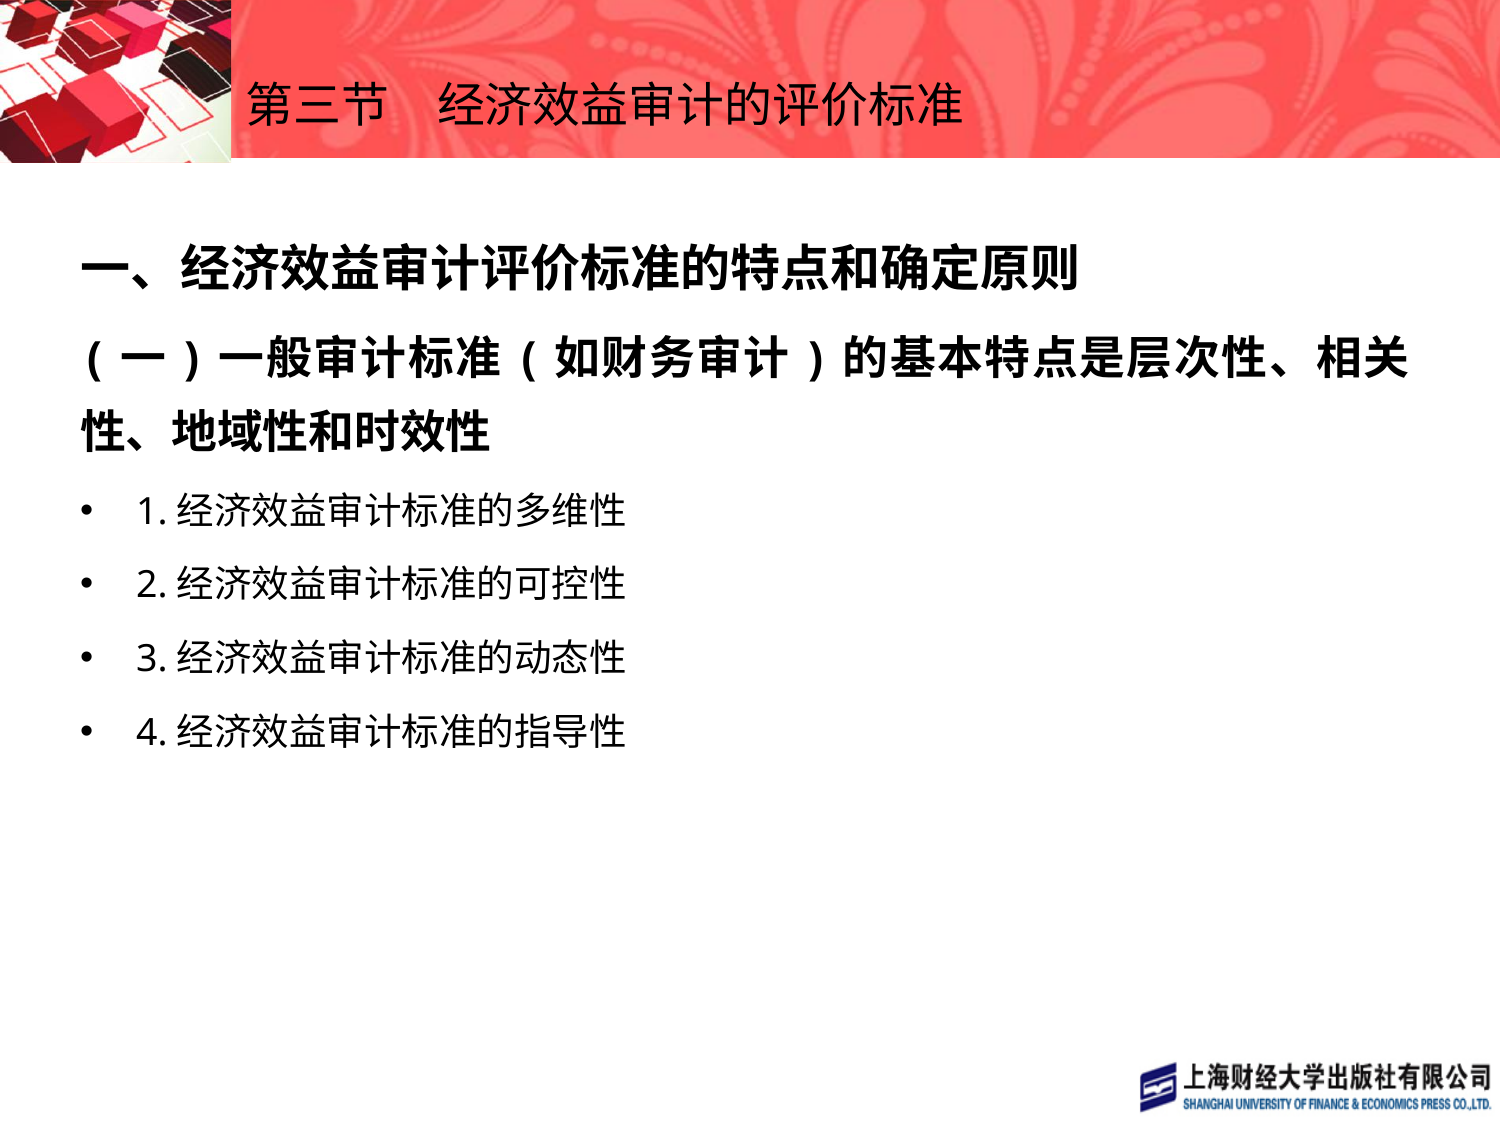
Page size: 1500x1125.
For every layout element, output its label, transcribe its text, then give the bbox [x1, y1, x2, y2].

list 一、经济效益审计评价标准的特点和确定原则 (一)一般审计标准(如财务审计)的基本特点是层次性、相关性、地域性和时效性 1.经济效益审计标准的多维性 2.经济效益审计标准的可控性 3.经济效益审计标准的动态性 4.经济效益审计标准的指导性 [64, 208, 1425, 1047]
title 第三节 经济效益审计的评价标准 [230, 45, 1461, 161]
picture [1139, 1058, 1495, 1118]
